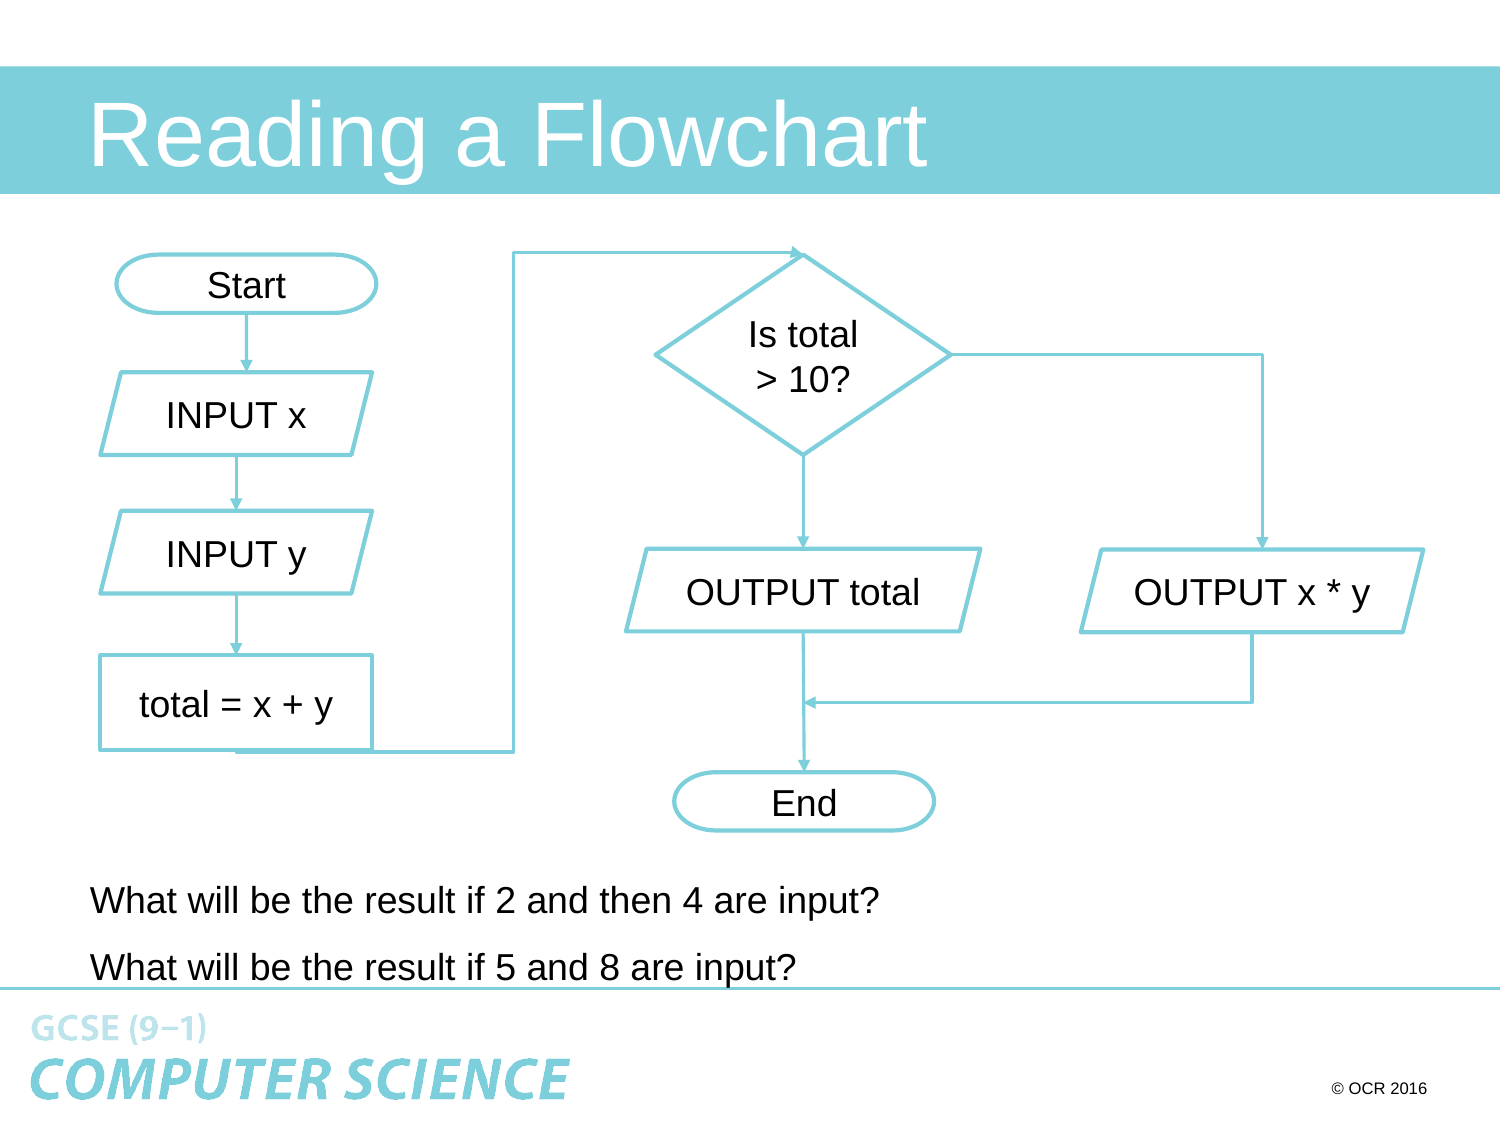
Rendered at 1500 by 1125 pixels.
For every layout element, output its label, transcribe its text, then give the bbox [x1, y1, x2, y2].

text_box End [672, 770, 937, 833]
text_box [271, 218, 768, 786]
picture [0, 987, 1500, 1124]
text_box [950, 354, 1263, 550]
title Reading a Flowchart [0, 66, 1500, 194]
text_box INPUT y [98, 508, 266, 596]
text_box total = x + y [98, 653, 266, 752]
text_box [992, 558, 1063, 893]
text_box OUTPUT total [771, 546, 981, 634]
text_box What will be the result if 2 and then 4 are input? What will be the result if 5 and 8 are input? [74, 845, 935, 996]
text_box Start [114, 252, 266, 315]
text_box OUTPUT x * y [1078, 547, 1426, 635]
text_box INPUT x [98, 370, 266, 458]
text_box Is total > 10? [771, 252, 953, 457]
